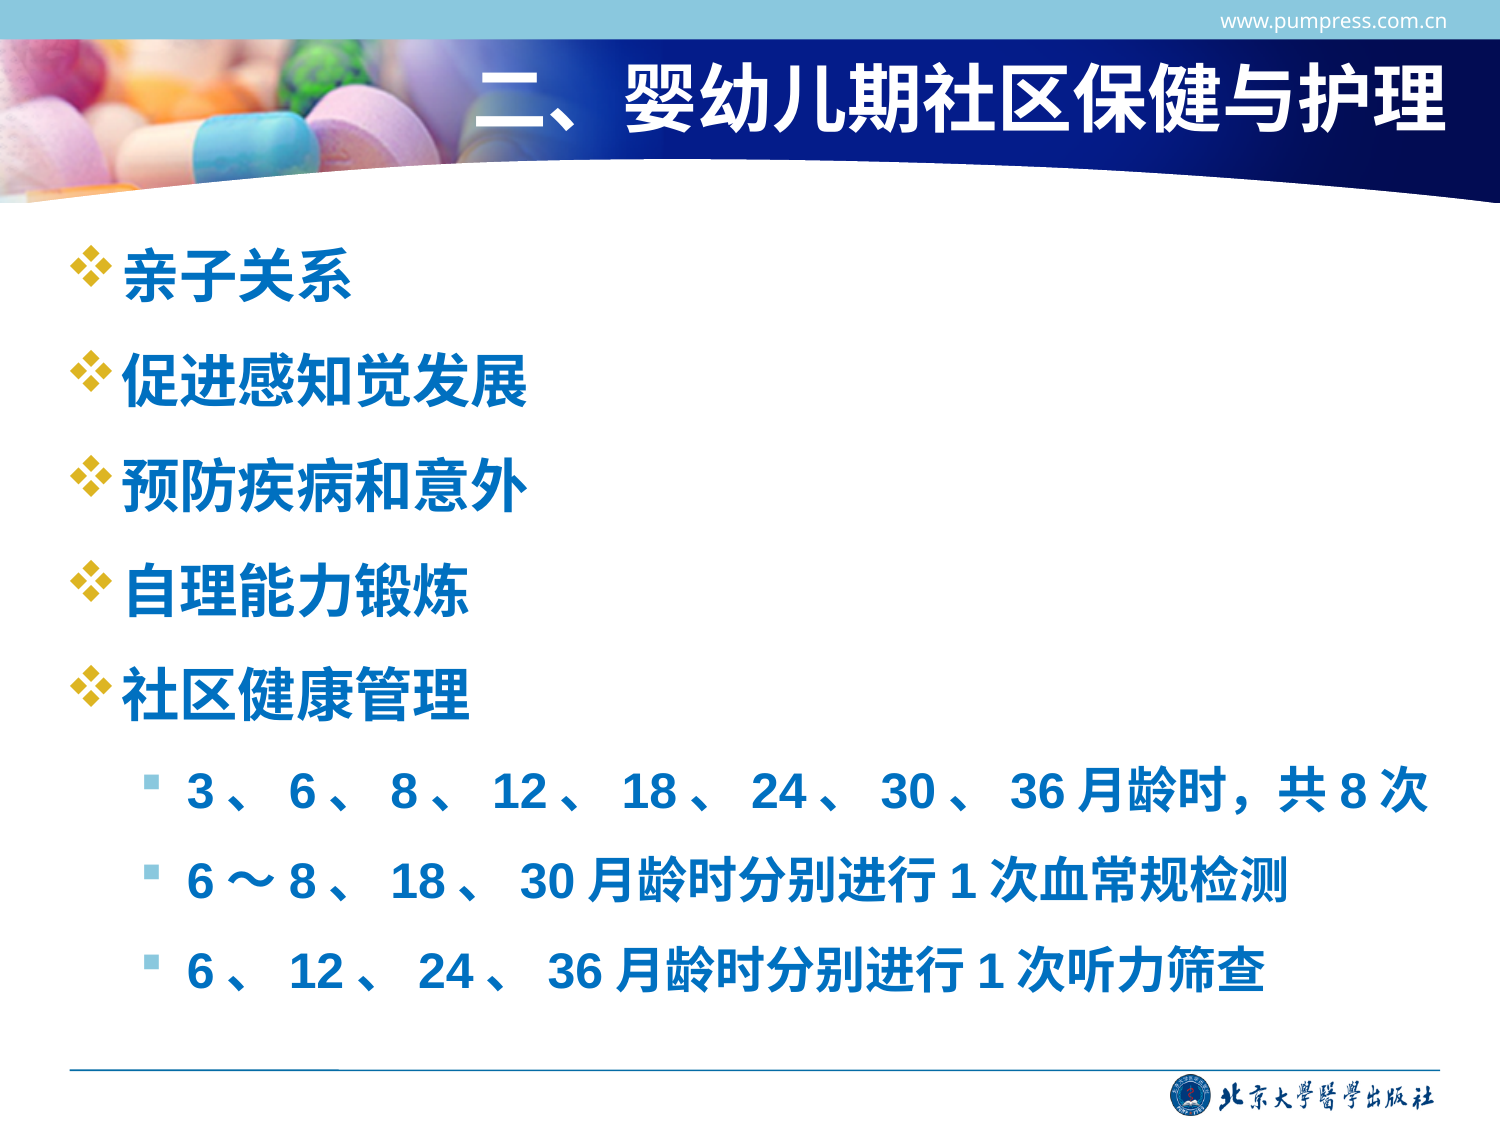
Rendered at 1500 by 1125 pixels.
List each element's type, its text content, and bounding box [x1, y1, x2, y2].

picture [0, 40, 1500, 203]
title 二、婴幼儿期社区保健与护理 [137, 49, 1463, 143]
picture [1170, 1074, 1436, 1118]
slide_number www.pumpress.com.cn [1024, 0, 1463, 38]
list 亲子关系 促进感知觉发展 预防疾病和意外 自理能力锻炼 社区健康管理 3、6、8、12、18、24、30、36月龄时，共8次 6～8、18、30月龄时分别进行1次血常规检测 6、12、24、36月龄时分别进行1次听力筛查 [49, 196, 1463, 1026]
